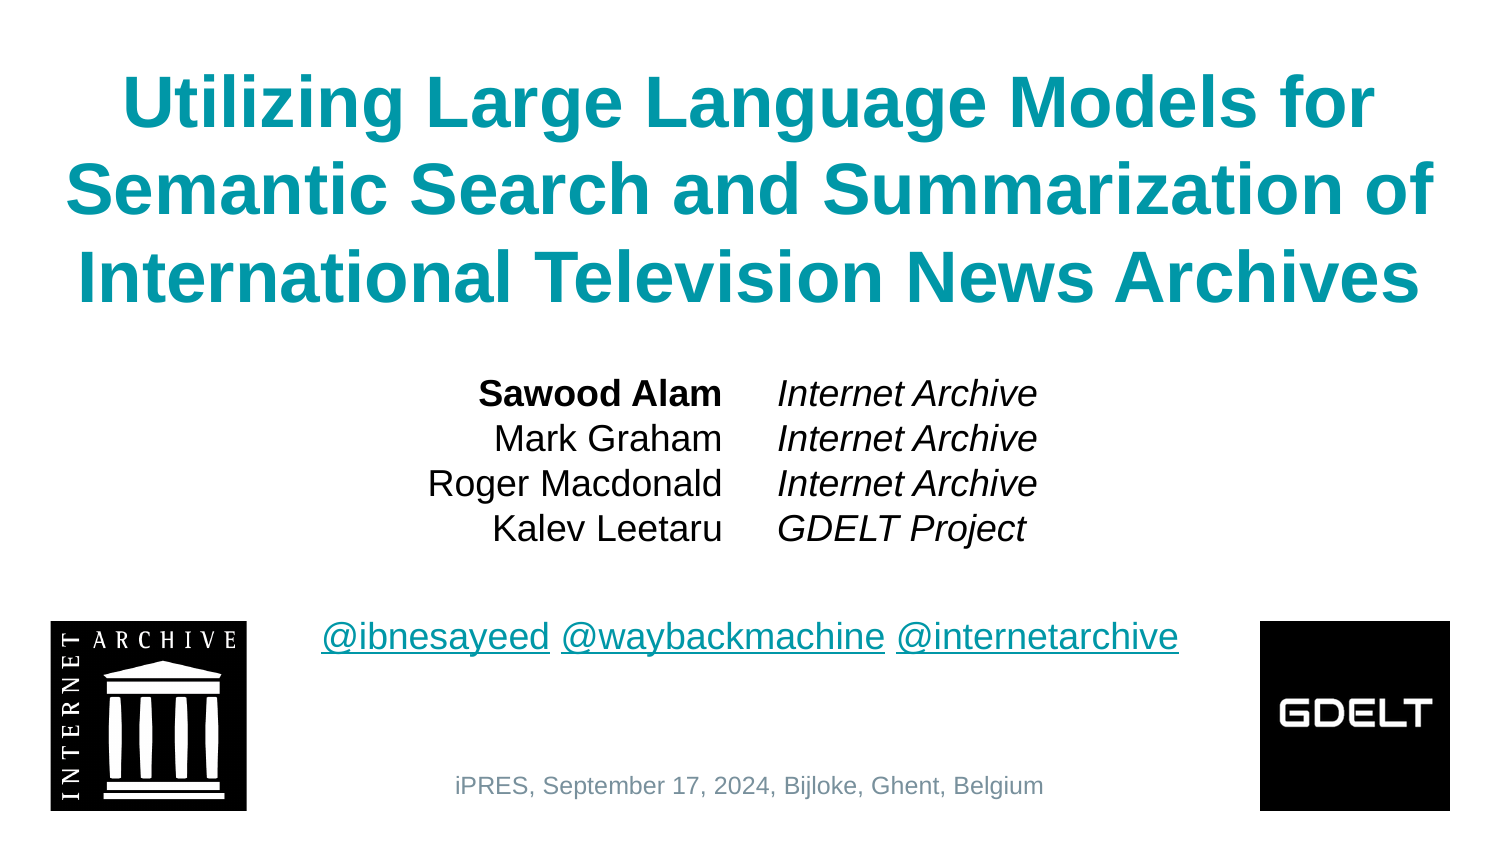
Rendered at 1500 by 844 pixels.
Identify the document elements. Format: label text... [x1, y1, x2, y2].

text_box Sawood Alam Mark Graham Roger Macdonald Kalev Leetaru [292, 354, 738, 565]
title Utilizing Large Language Models for Semantic Search and Summarization of International Television News Archives [19, 54, 1481, 332]
picture [50, 621, 247, 811]
text_box iPRES, September 17, 2024, Bijloke, Ghent, Belgium [250, 754, 1256, 815]
picture [1260, 621, 1450, 811]
text_box Internet Archive Internet Archive Internet Archive GDELT Project [762, 354, 1208, 565]
subtitle @ibnesayeed @waybackmachine @internetarchive [286, 605, 1214, 678]
